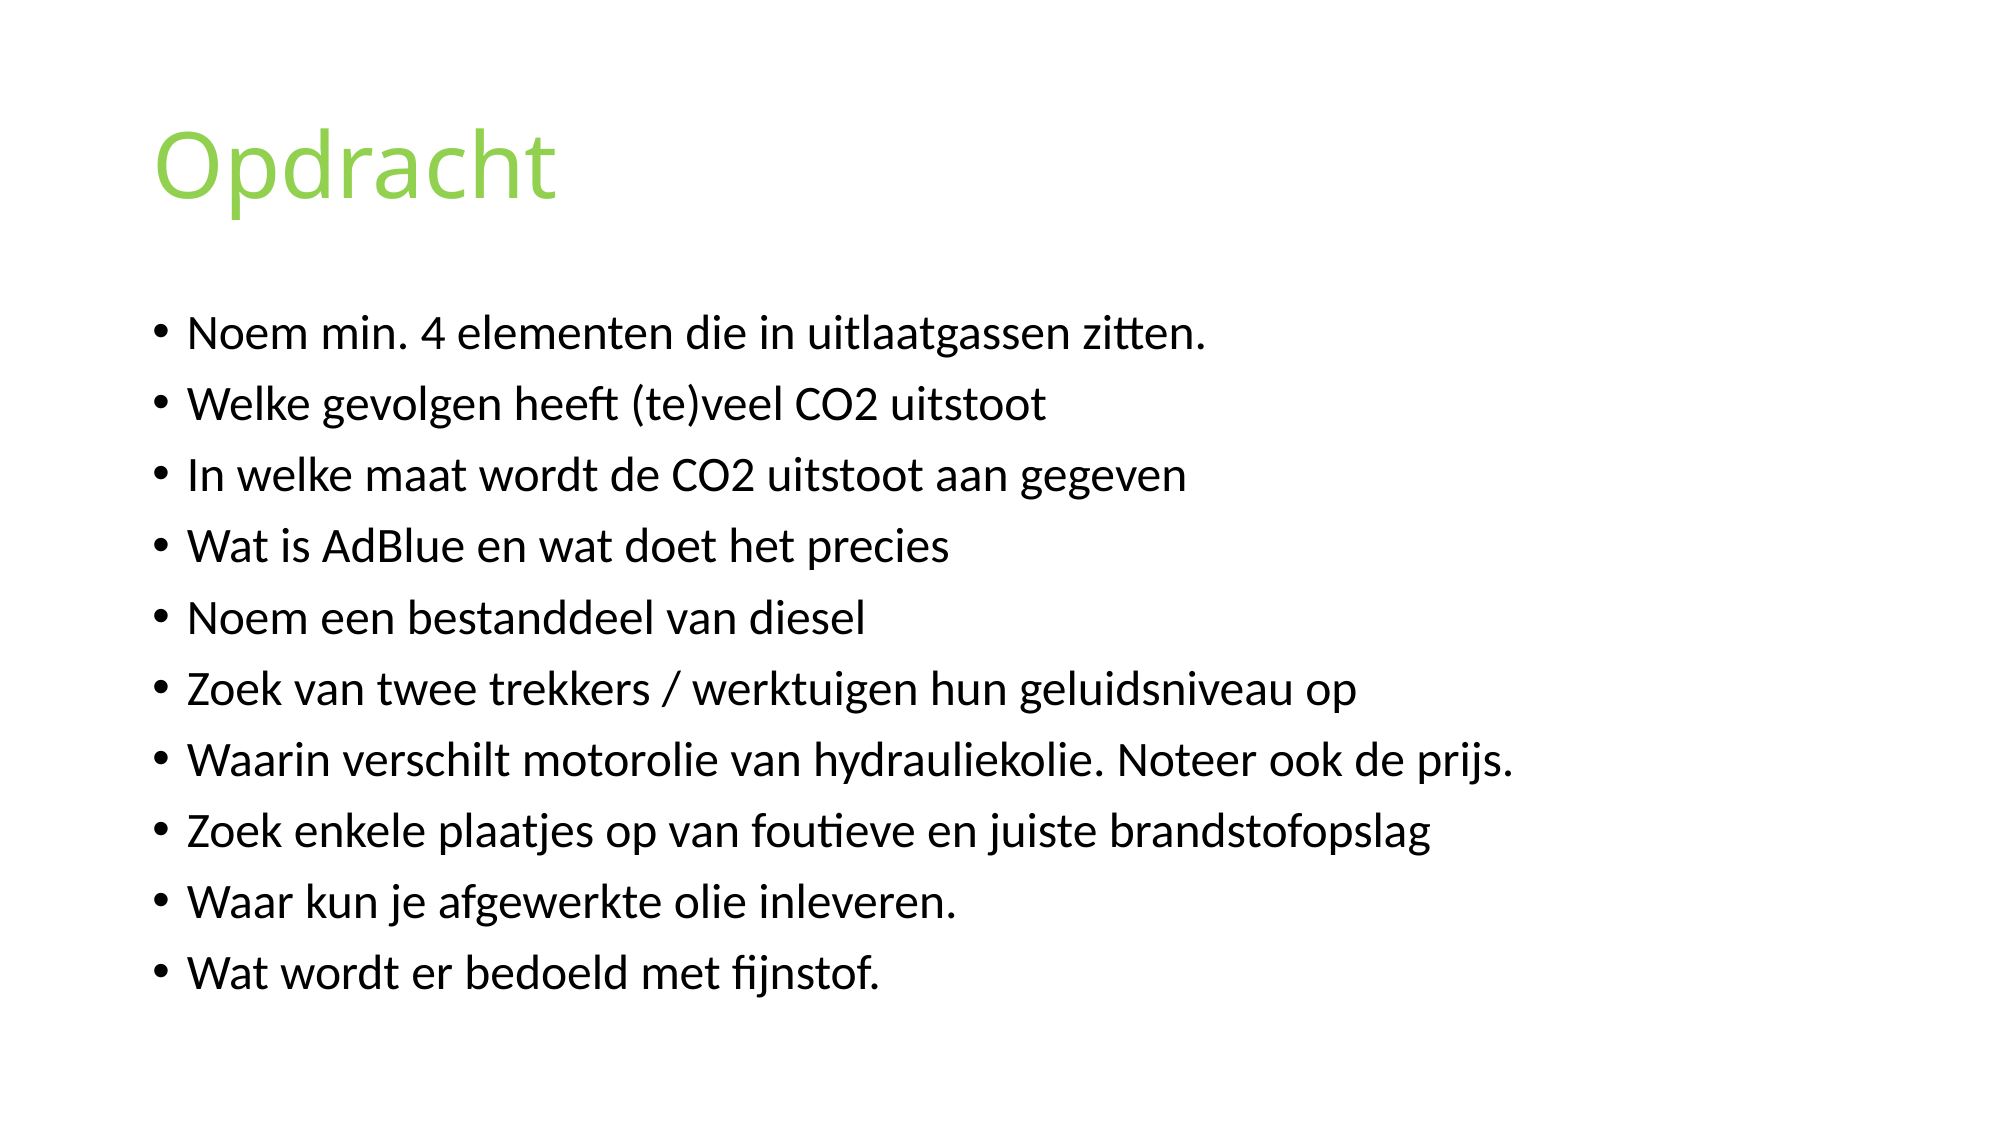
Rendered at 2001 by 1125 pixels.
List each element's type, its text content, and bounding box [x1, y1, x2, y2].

title Opdracht [137, 59, 1863, 278]
list Noem min. 4 elementen die in uitlaatgassen zitten. Welke gevolgen heeft (te)veel CO2 uitstoot In welke maat wordt de CO2 uitstoot aan gegeven Wat is AdBlue en wat doet het precies Noem een bestanddeel van diesel Zoek van twee trekkers / werktuigen hun geluidsniveau op Waarin verschilt motorolie van hydrauliekolie. Noteer ook de prijs. Zoek enkele plaatjes op van foutieve en juiste brandstofopslag Waar kun je afgewerkte olie inleveren. Wat wordt er bedoeld met fijnstof. [137, 299, 1863, 1014]
